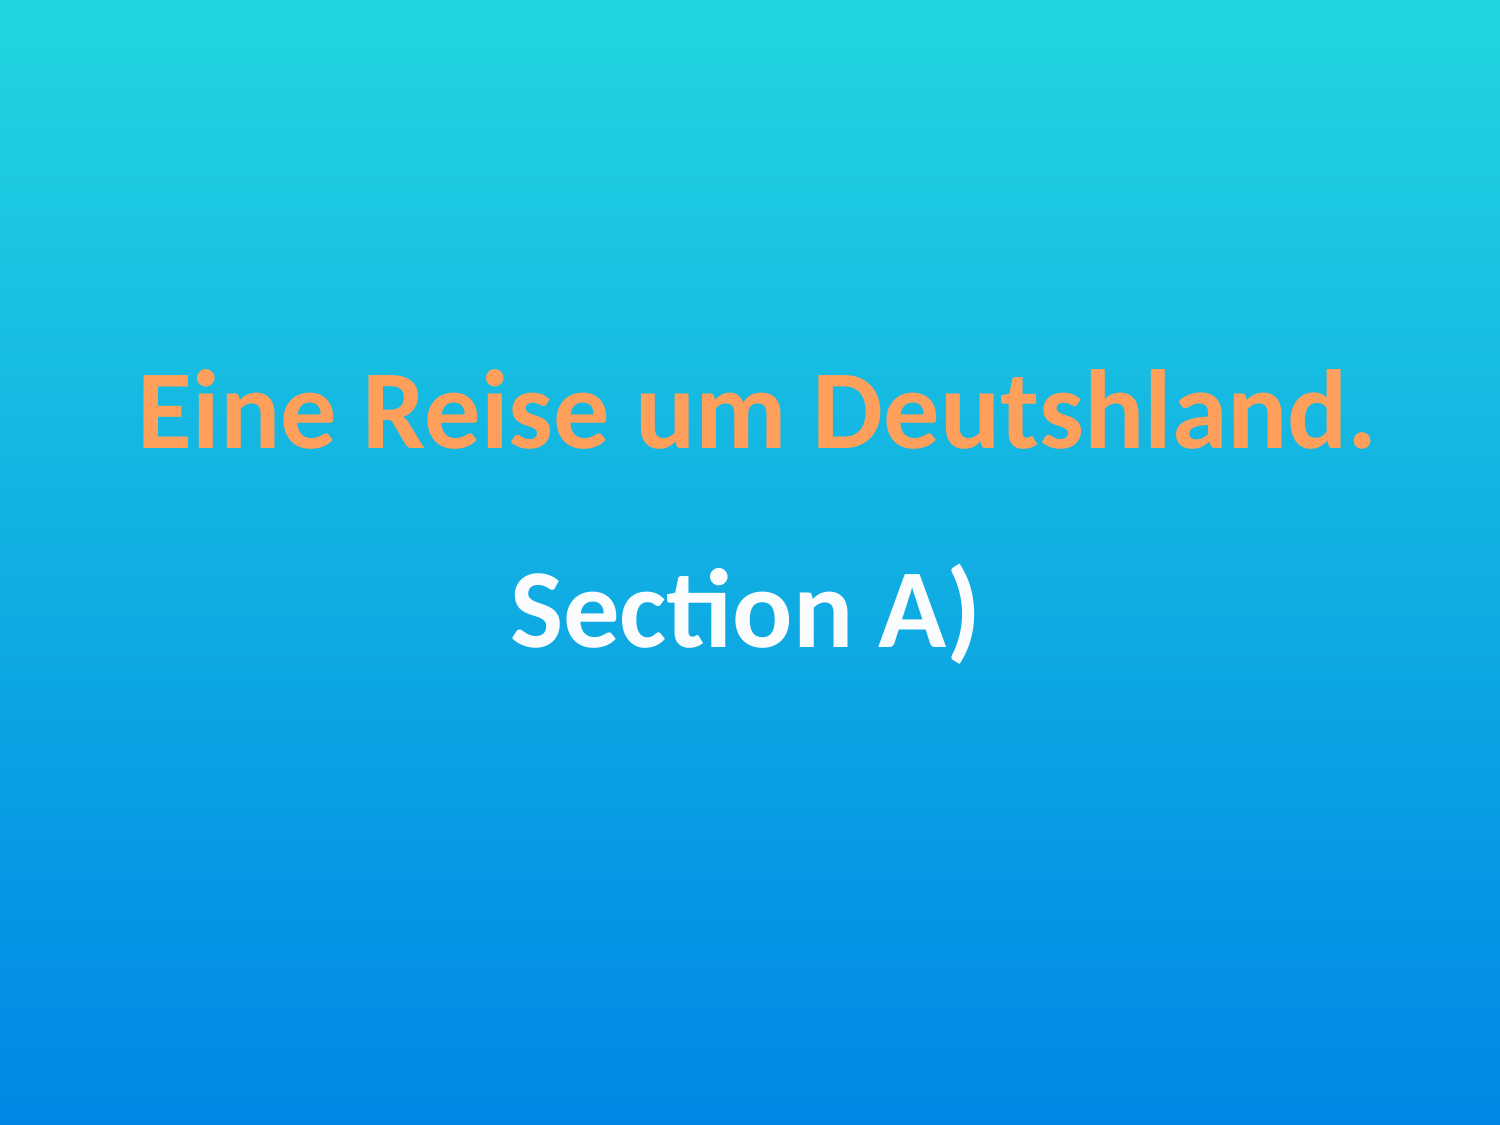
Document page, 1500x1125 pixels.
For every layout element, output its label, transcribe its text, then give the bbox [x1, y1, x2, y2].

text_box Eine Reise um Deutshland. [122, 328, 1395, 478]
text_box Section A) [494, 527, 998, 678]
